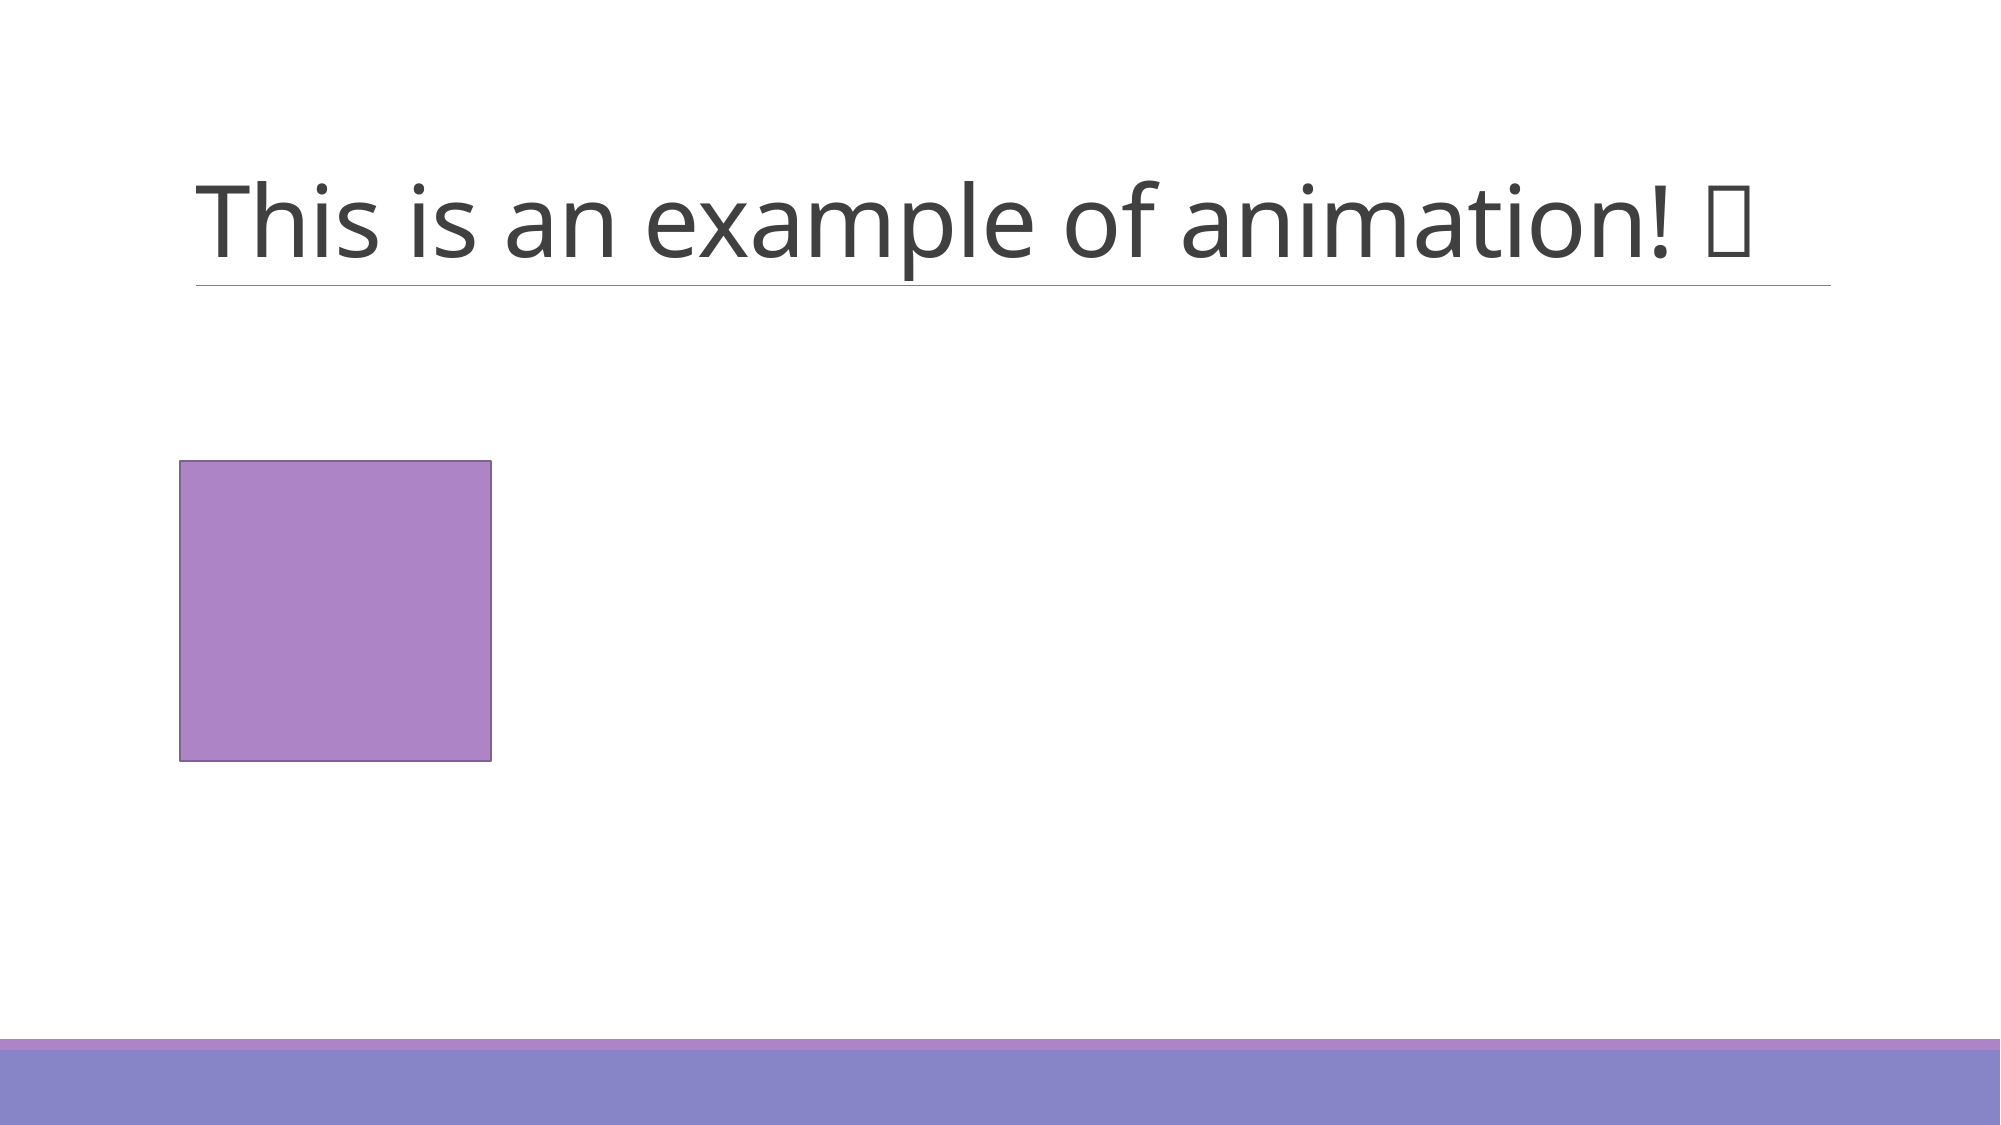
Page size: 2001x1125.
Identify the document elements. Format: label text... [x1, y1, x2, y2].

text_box [179, 460, 492, 762]
title This is an example of animation!  [180, 47, 1830, 285]
